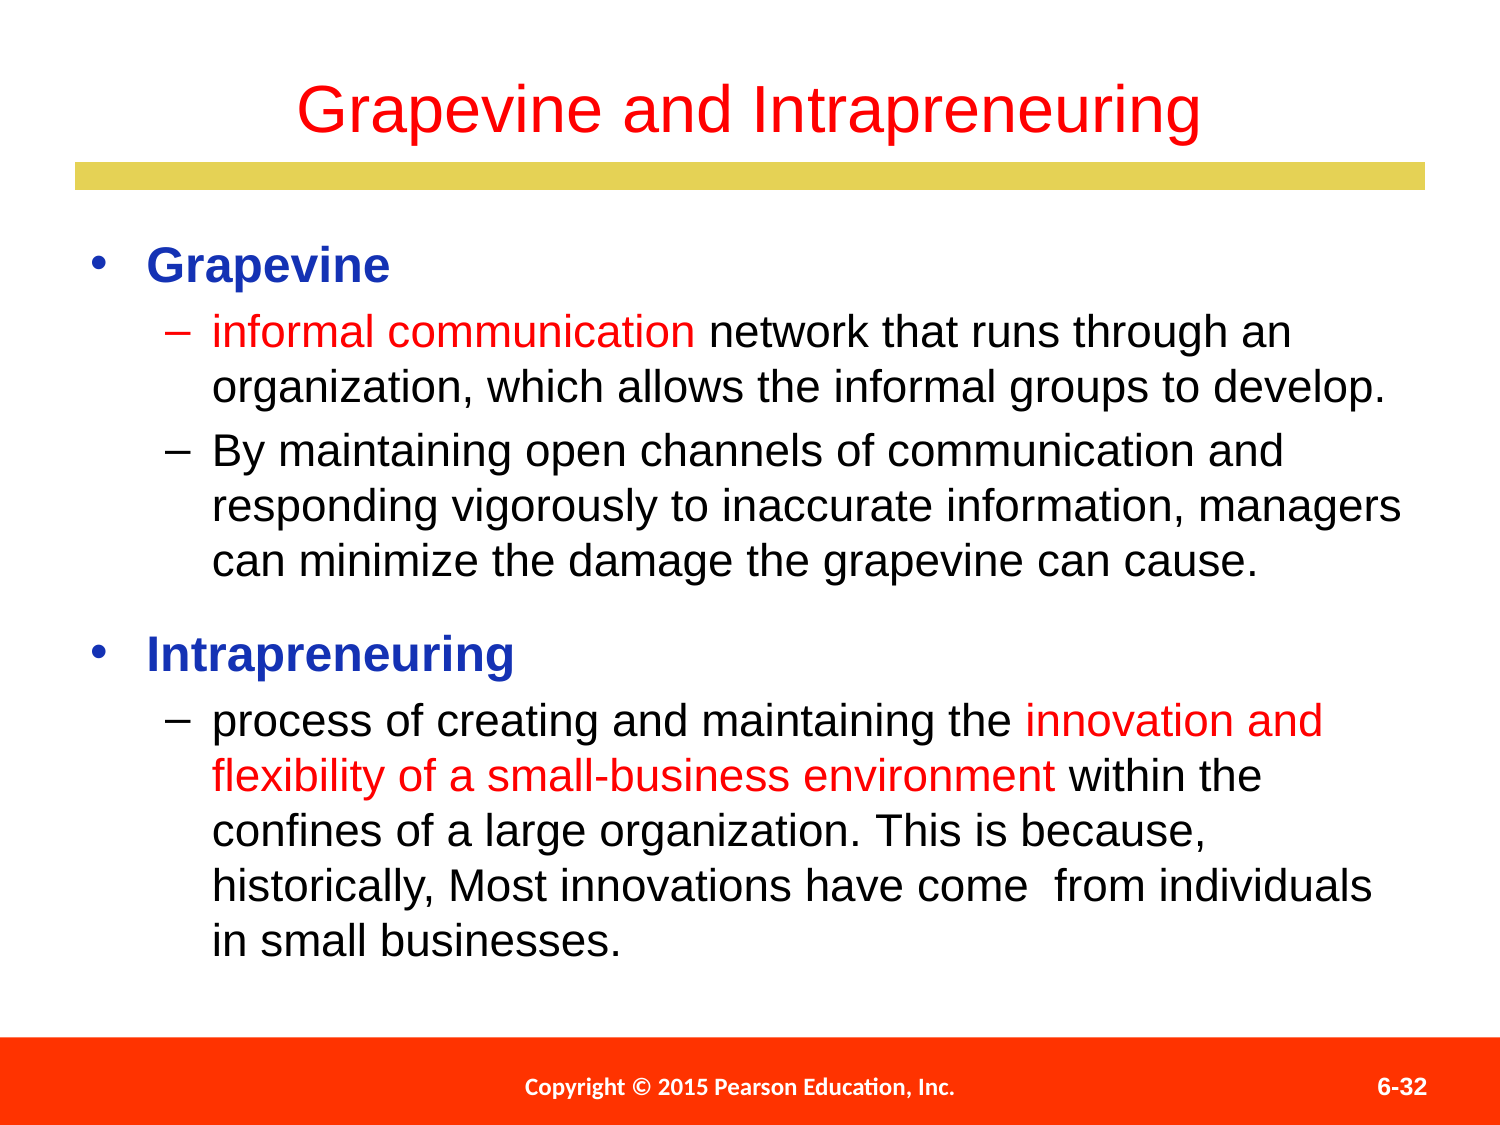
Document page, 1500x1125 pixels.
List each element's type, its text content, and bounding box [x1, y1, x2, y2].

title Grapevine and Intrapreneuring [74, 12, 1426, 201]
list Grapevine informal communication network that runs through an organization, which allows the informal groups to develop. By maintaining open channels of communication and responding vigorously to inaccurate information, managers can minimize the damage the grapevine can cause. Intrapreneuring process of creating and maintaining the innovation and flexibility of a small-business environment within the confines of a large organization. This is because, historically, Most innovations have come from individuals in small businesses. [74, 224, 1426, 998]
